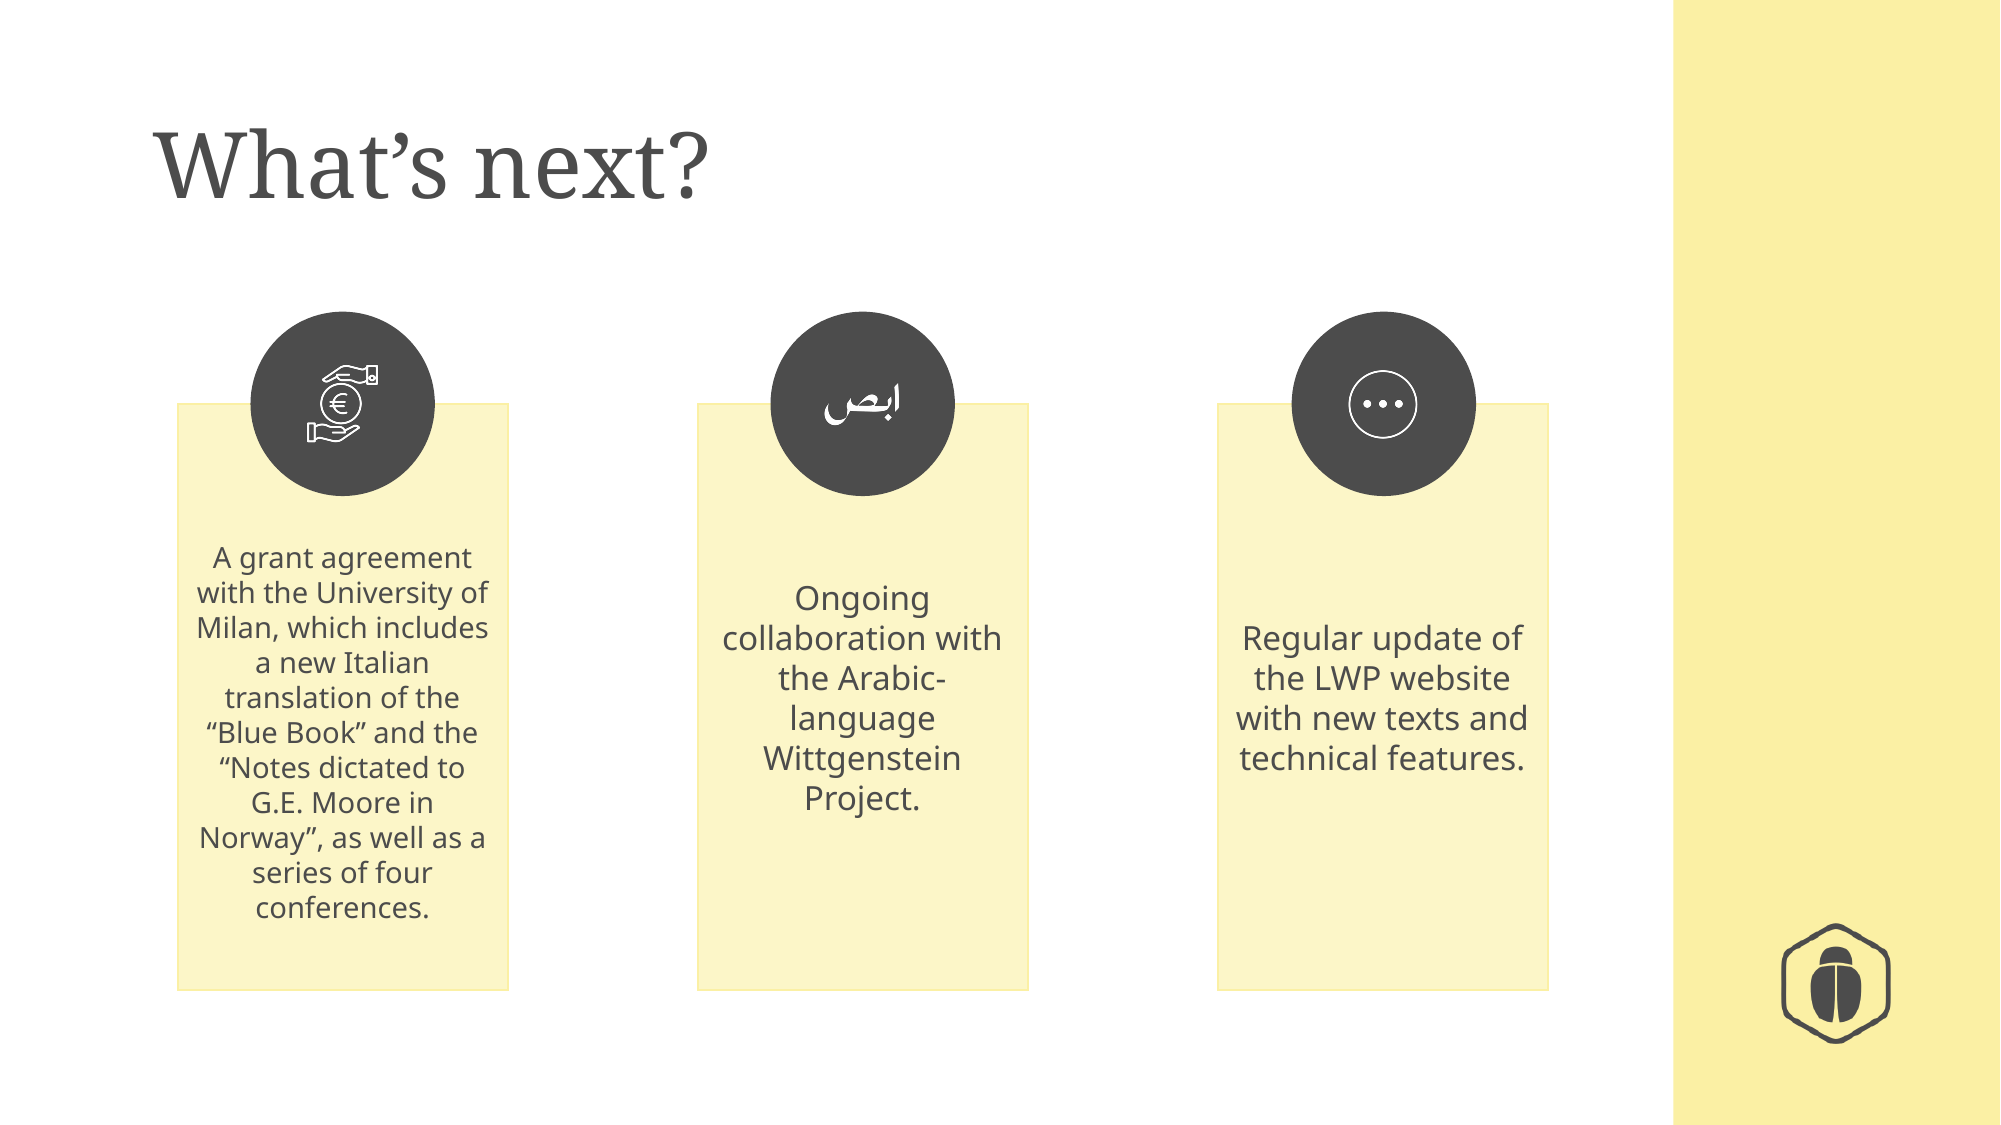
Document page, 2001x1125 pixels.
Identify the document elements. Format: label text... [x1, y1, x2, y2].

picture [305, 364, 380, 444]
text_box Ongoing collaboration with the Arabic-language Wittgenstein Project. [697, 403, 1029, 991]
picture [1775, 923, 1896, 1044]
text_box [250, 311, 435, 497]
title What’s next? [137, 59, 1863, 278]
picture [1347, 368, 1418, 441]
picture [823, 379, 903, 429]
text_box [770, 311, 955, 497]
text_box Regular update of the LWP website with new texts and technical features. [1217, 403, 1549, 991]
text_box A grant agreement with the University of Milan, which includes a new Italian translation of the “Blue Book” and the “Notes dictated to G.E. Moore in Norway”, as well as a series of four conferences. [177, 403, 509, 991]
text_box [1291, 311, 1477, 497]
